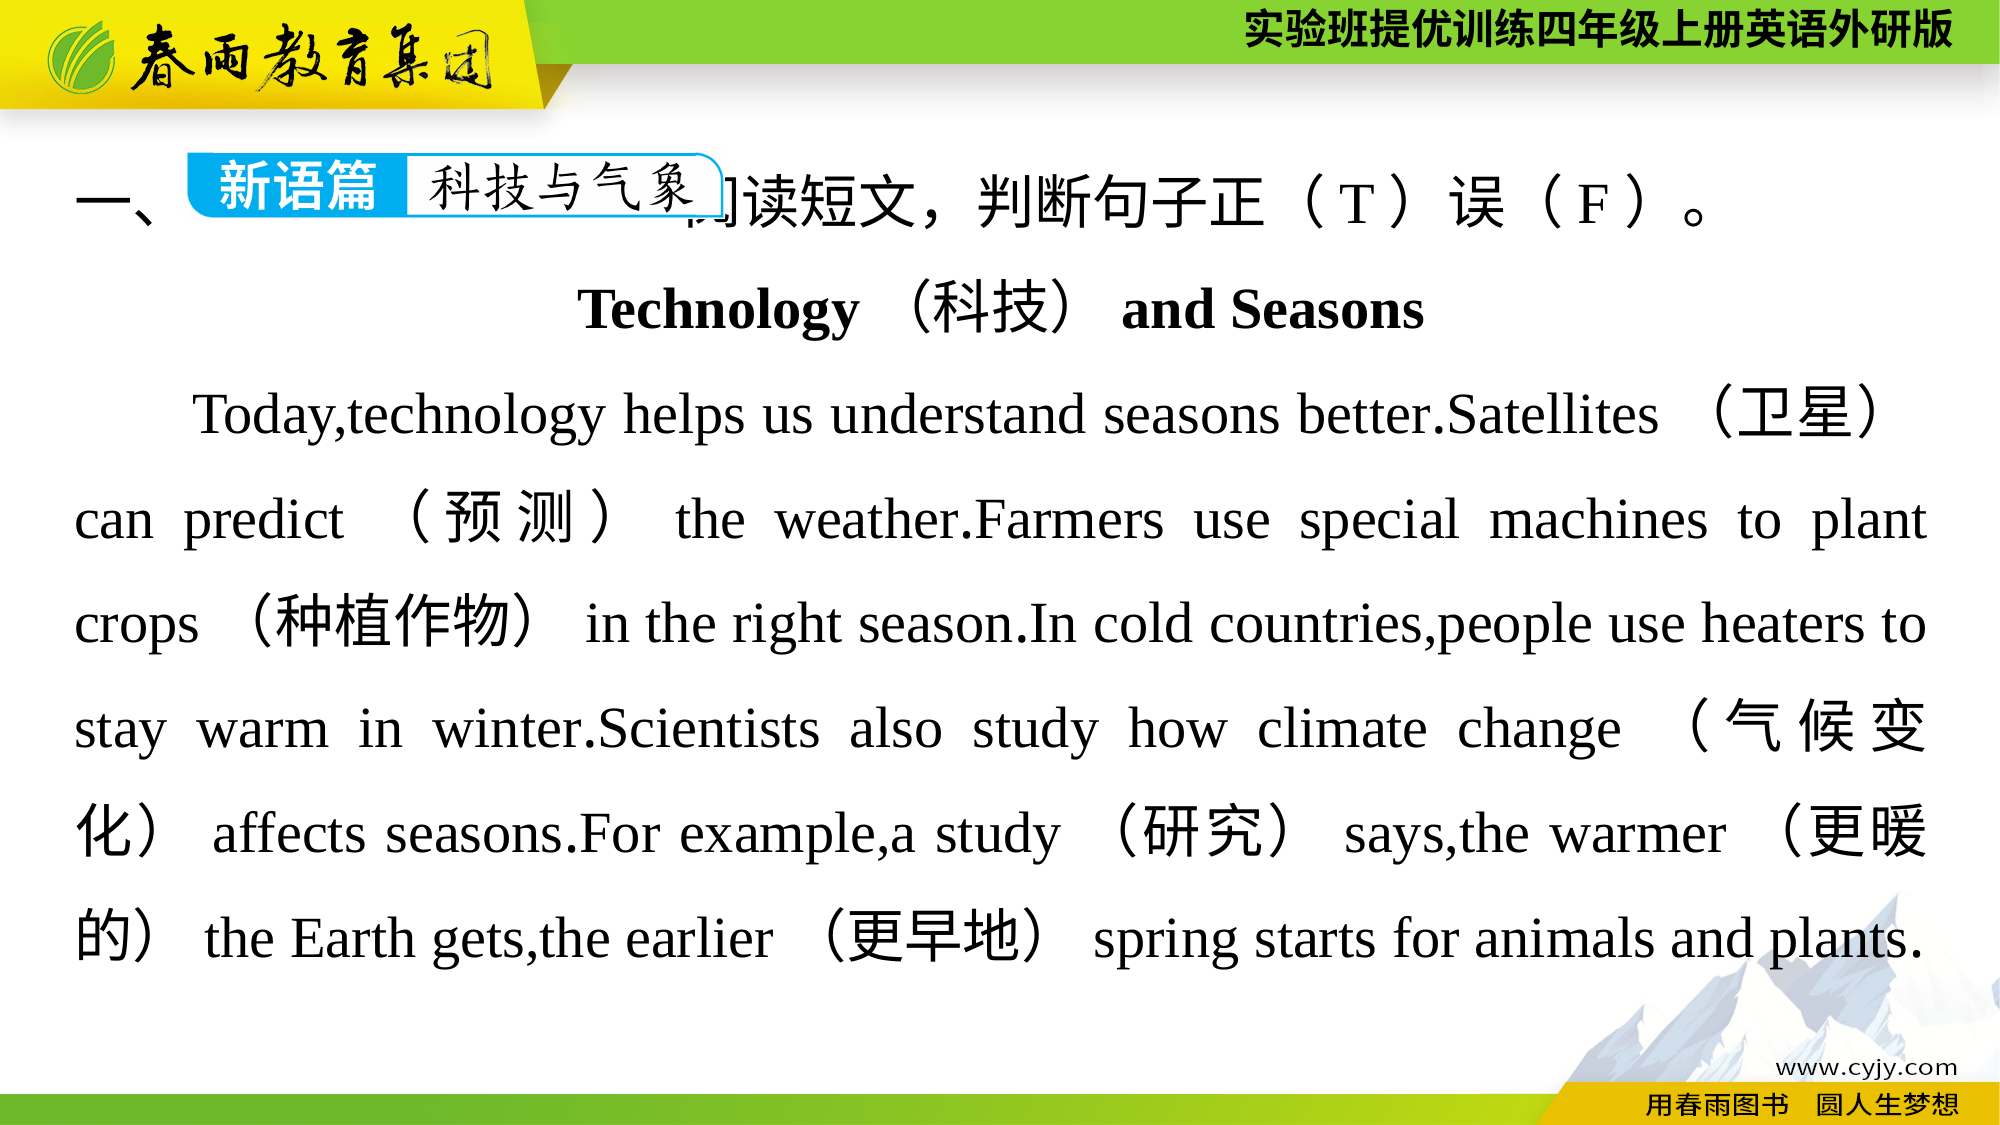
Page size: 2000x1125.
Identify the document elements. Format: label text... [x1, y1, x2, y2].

picture [0, 0, 2000, 1125]
list 一、 阅读短文，判断句子正（T）误（F）。 Technology（科技）and Seasons Today,technology helps us understand seasons better.Satellites（卫星）can predict（预测）the weather.Farmers use special machines to plant crops（种植作物）in the right season.In cold countries,people use heaters to stay warm in winter.Scientists also study how climate change（气候变化）affects seasons.For example,a study（研究）says,the warmer（更暖的）the Earth gets,the earlier（更早地）spring starts for animals and plants. [59, 122, 1944, 986]
